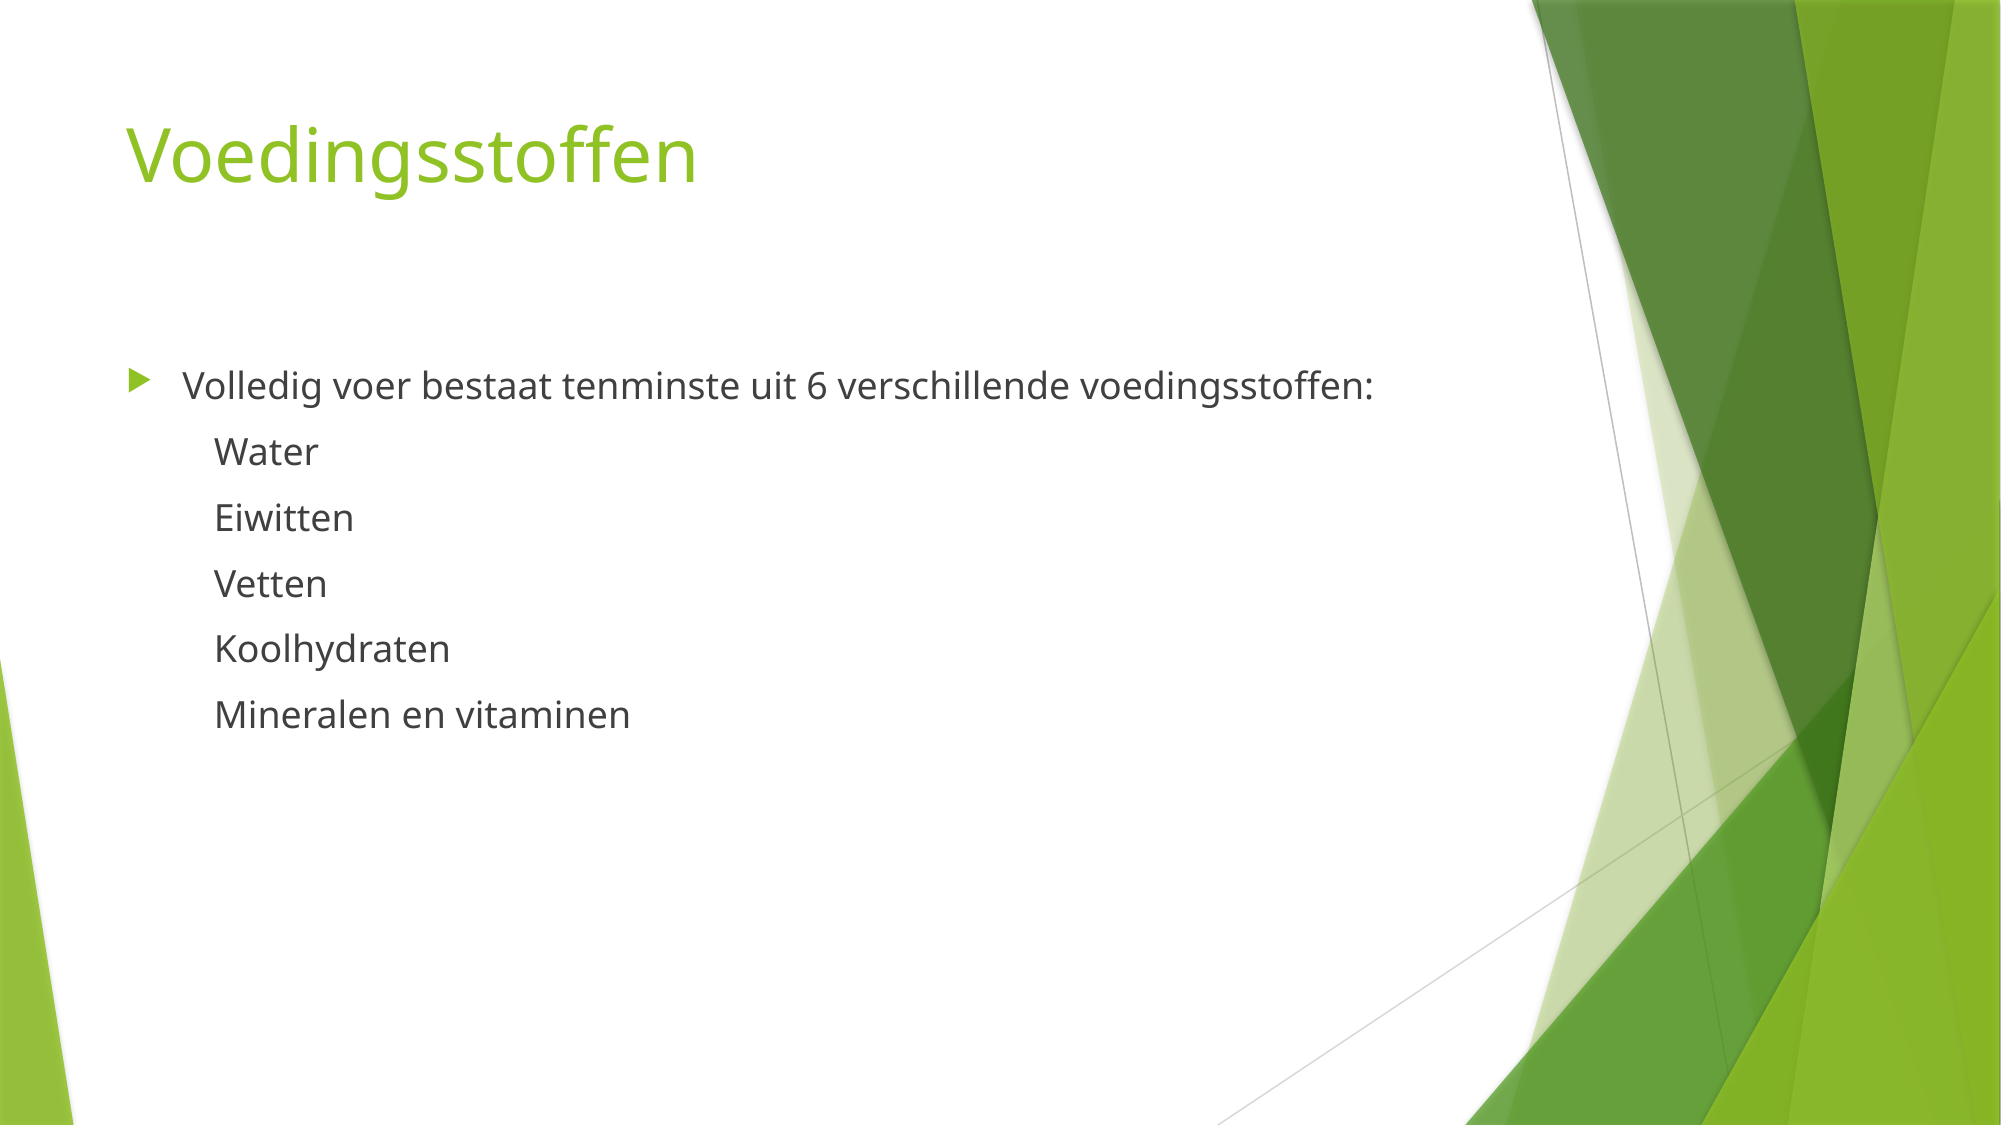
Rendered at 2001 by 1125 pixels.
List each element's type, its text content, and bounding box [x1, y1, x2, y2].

title Voedingsstoffen [111, 99, 1522, 317]
list Volledig voer bestaat tenminste uit 6 verschillende voedingsstoffen: Water Eiwitten Vetten Koolhydraten Mineralen en vitaminen [111, 354, 1522, 992]
